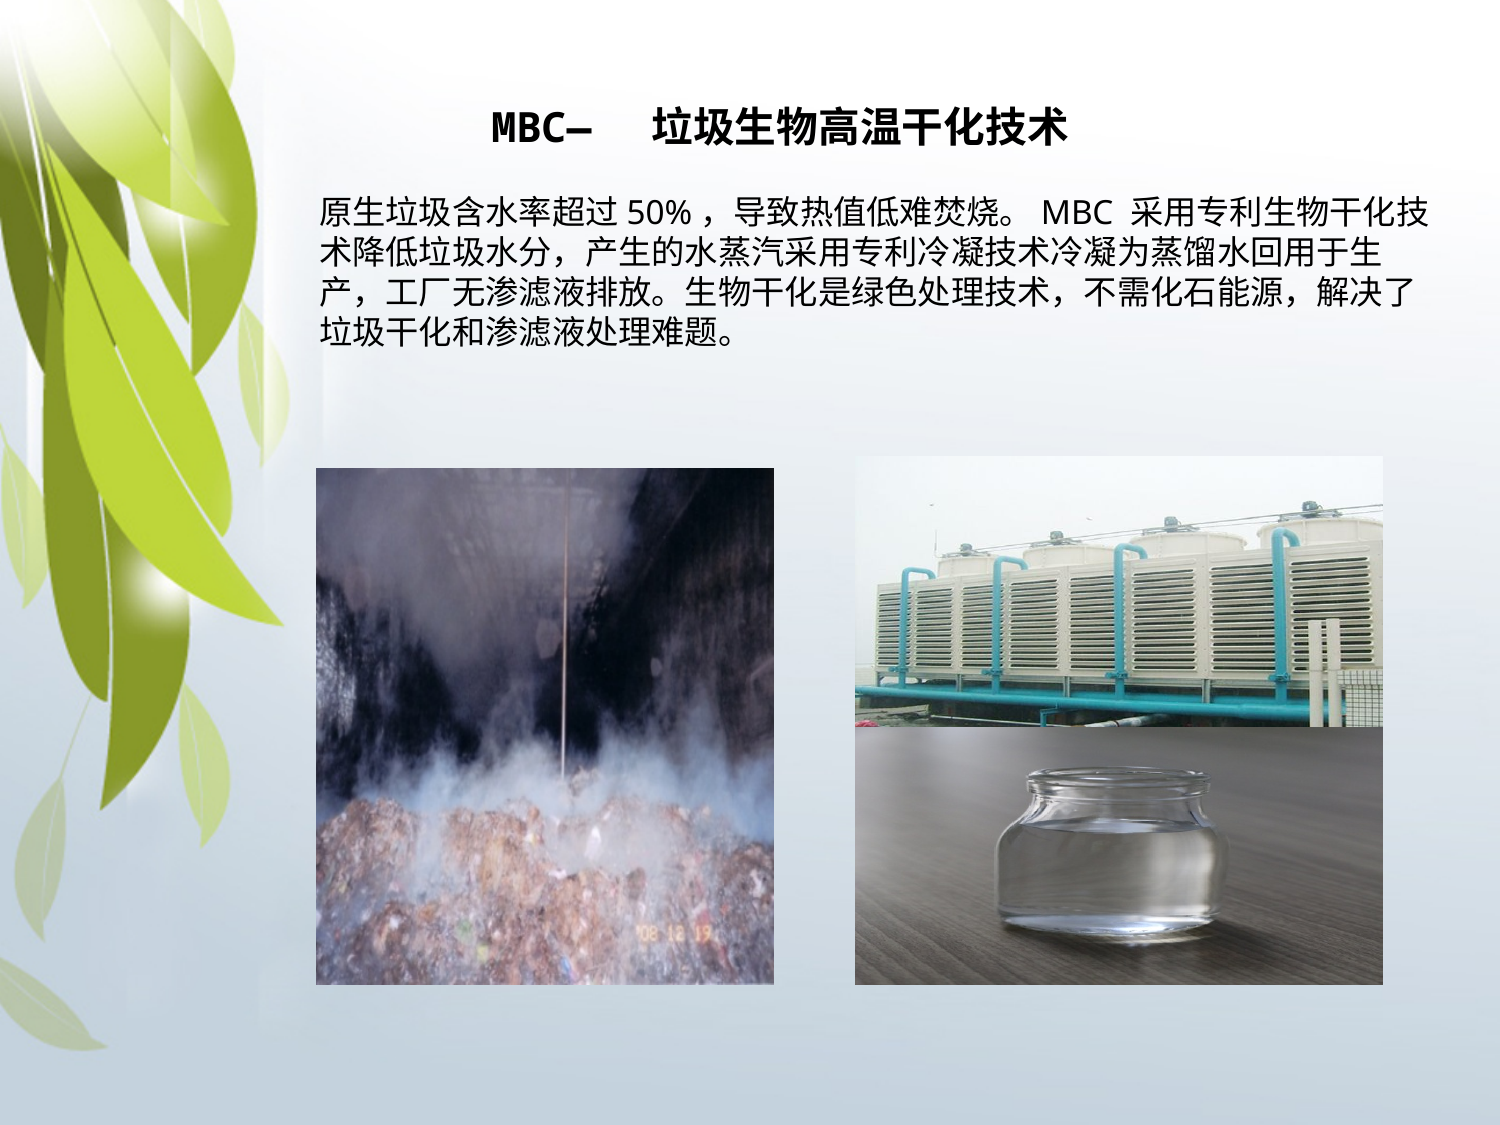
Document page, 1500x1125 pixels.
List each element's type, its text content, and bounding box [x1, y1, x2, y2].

picture [0, 0, 1500, 1125]
text_box MBC— 垃圾生物高温干化技术 原生垃圾含水率超过50%，导致热值低难焚烧。MBC 采用专利生物干化技术降低垃圾水分，产生的水蒸汽采用专利冷凝技术冷凝为蒸馏水回用于生产，工厂无渗滤液排放。生物干化是绿色处理技术，不需化石能源，解决了垃圾干化和渗滤液处理难题。 [304, 93, 1454, 394]
